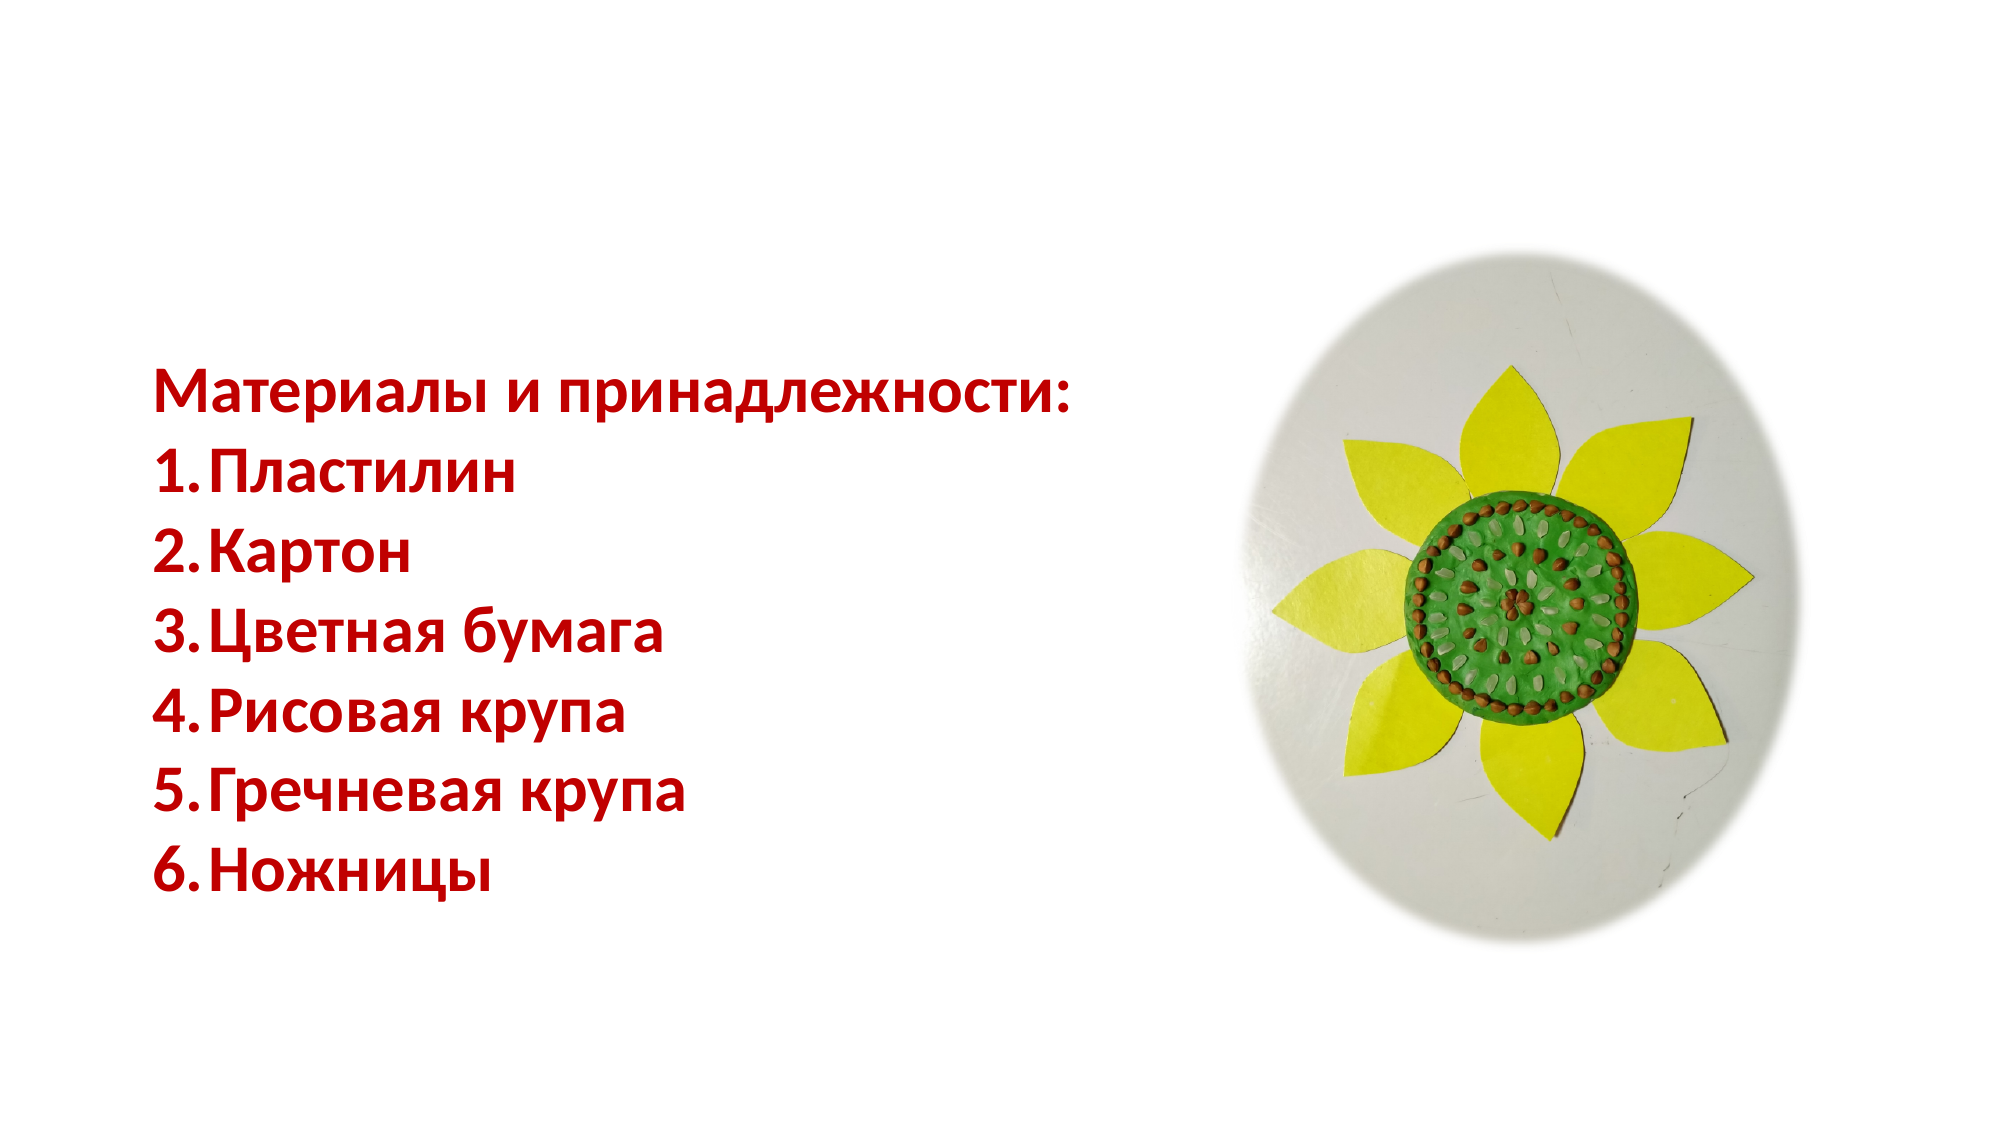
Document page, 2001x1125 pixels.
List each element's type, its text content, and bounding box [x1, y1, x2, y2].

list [1227, 240, 1812, 955]
text_box Материалы и принадлежности: Пластилин Картон Цветная бумага Рисовая крупа Гречневая крупа Ножницы [137, 338, 1094, 913]
